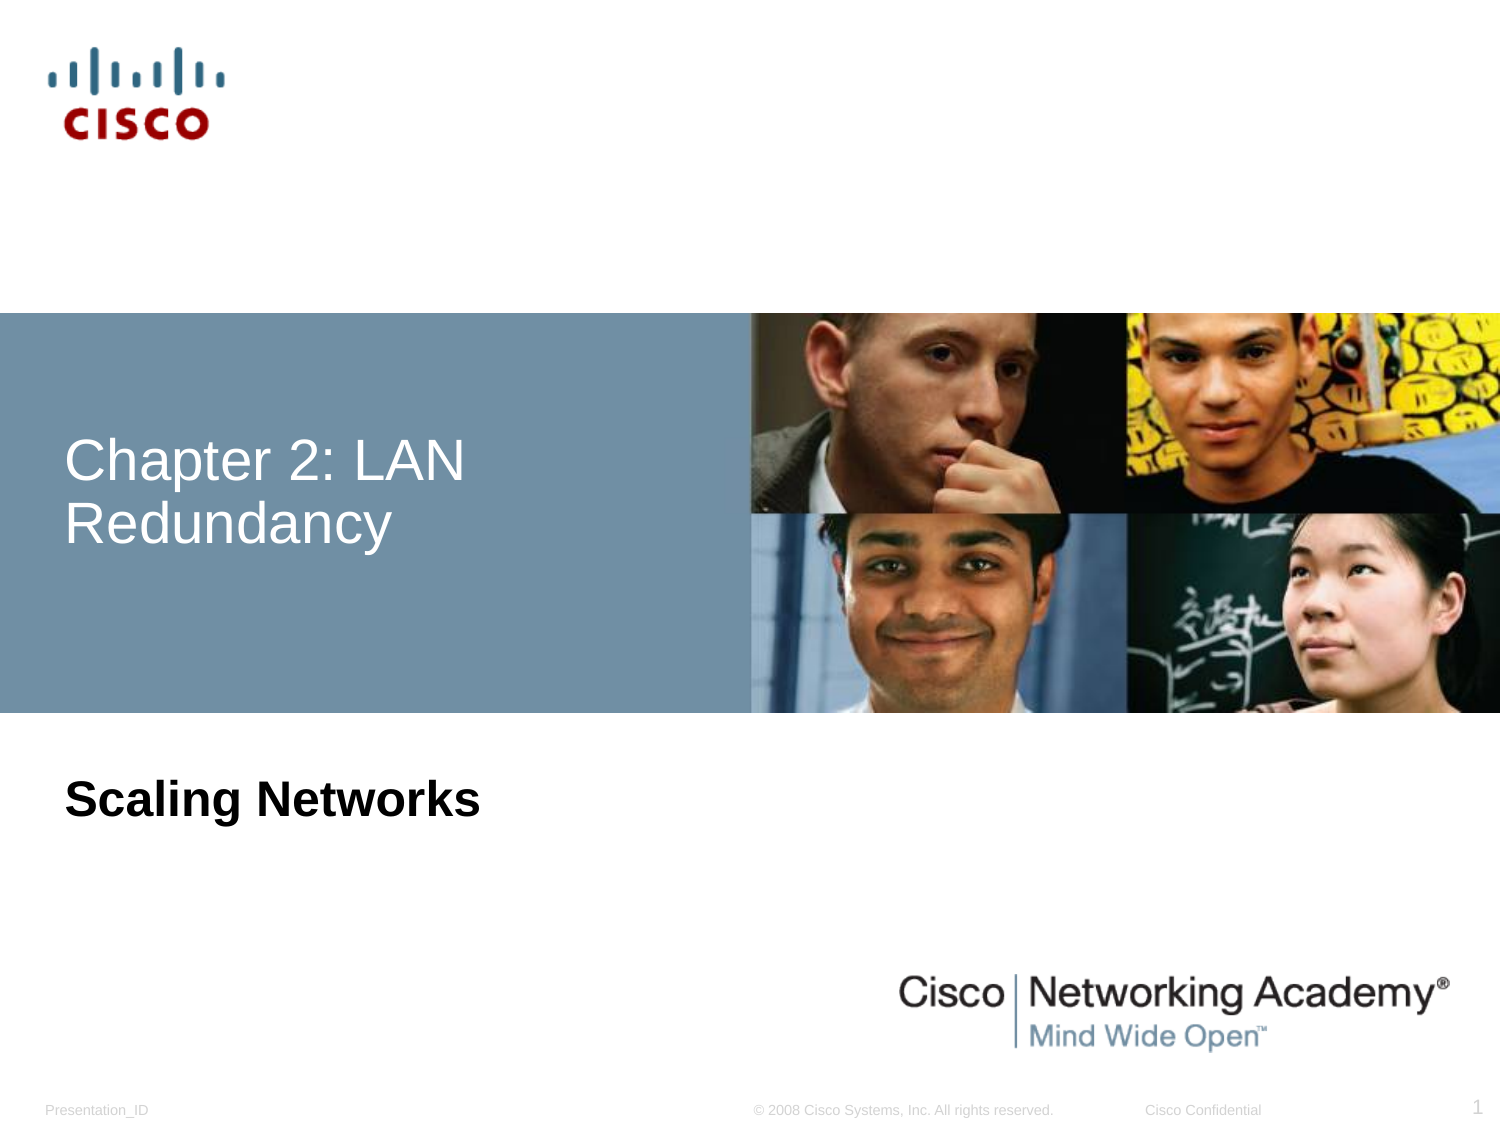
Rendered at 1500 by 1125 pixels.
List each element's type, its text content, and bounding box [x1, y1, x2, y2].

picture [899, 974, 1450, 1053]
subtitle Scaling Networks [50, 766, 1165, 875]
picture [0, 313, 1500, 713]
title Chapter 2: LAN Redundancy [50, 371, 684, 615]
picture [40, 19, 233, 168]
